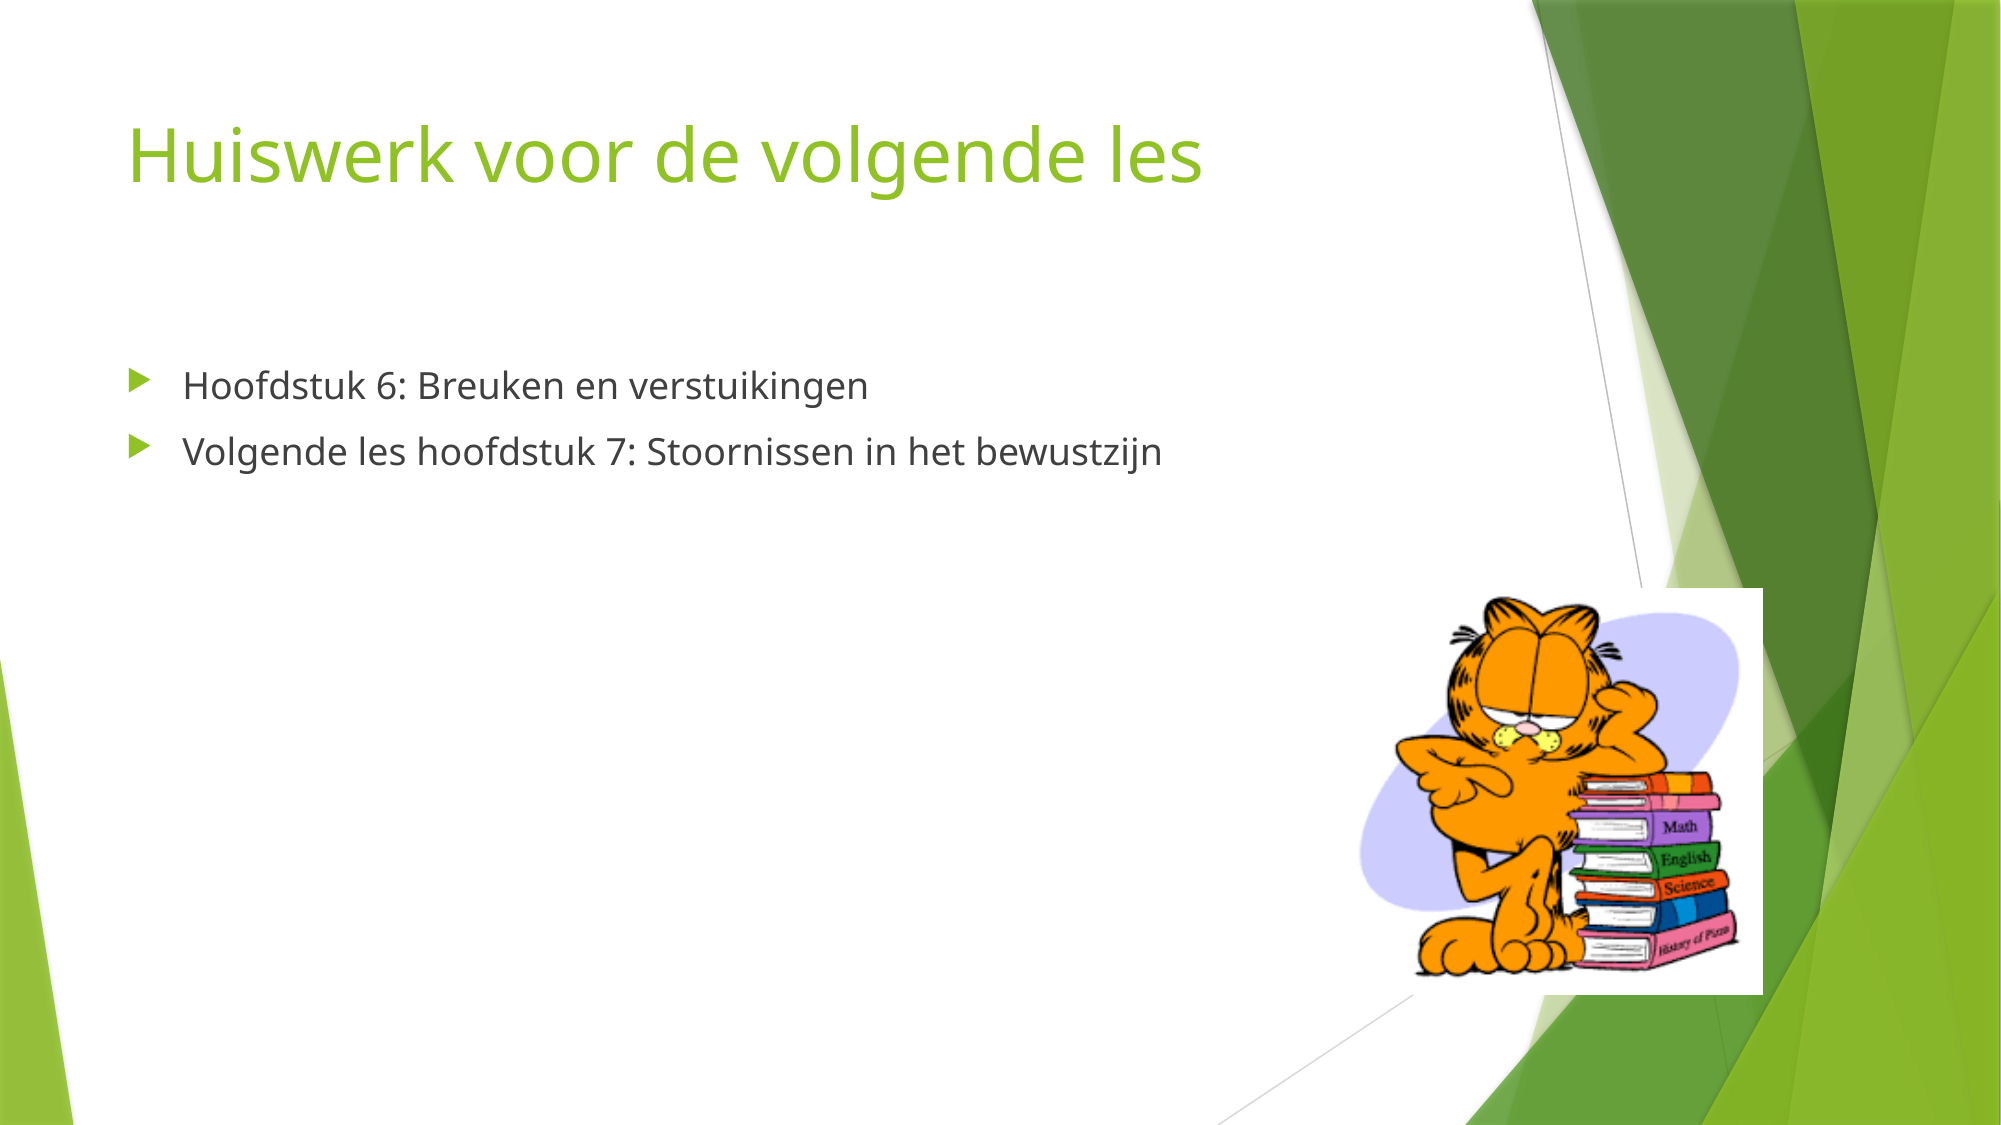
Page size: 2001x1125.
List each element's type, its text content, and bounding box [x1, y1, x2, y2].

picture [1342, 587, 1763, 996]
list Hoofdstuk 6: Breuken en verstuikingen Volgende les hoofdstuk 7: Stoornissen in het bewustzijn [111, 354, 1522, 992]
title Huiswerk voor de volgende les [111, 99, 1522, 317]
